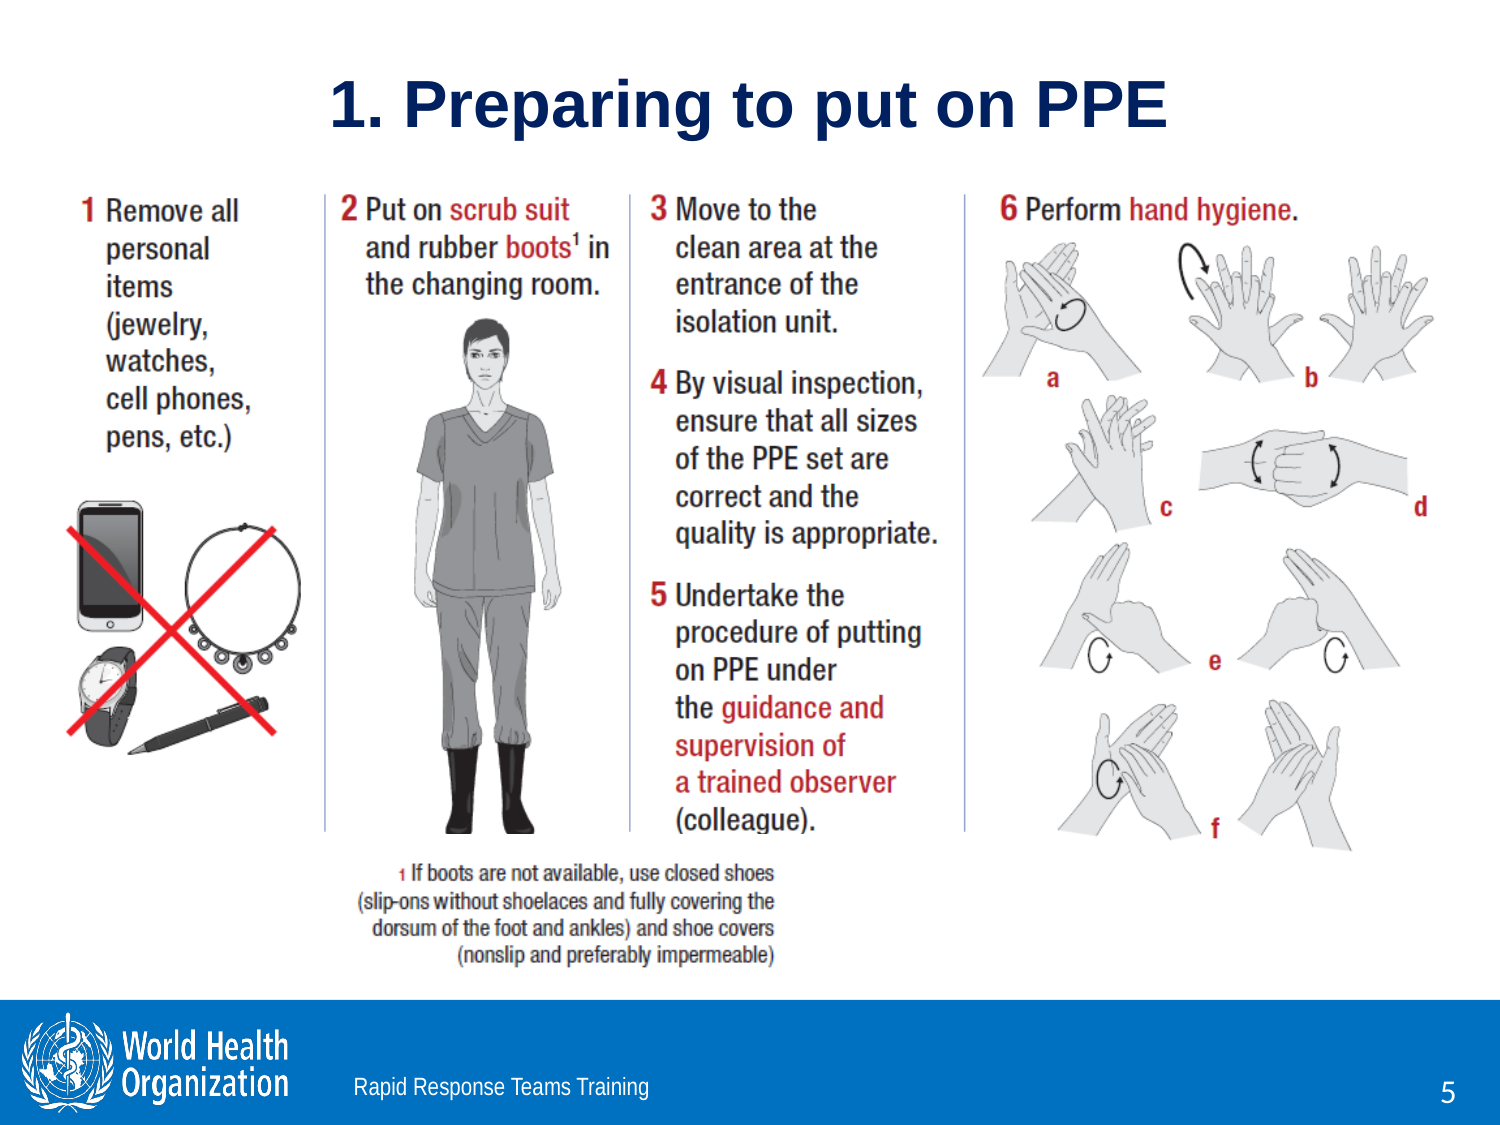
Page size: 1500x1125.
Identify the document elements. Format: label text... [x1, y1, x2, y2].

title 1. Preparing to put on PPE [75, 7, 1425, 182]
picture [21, 1012, 288, 1113]
picture [0, 184, 1487, 988]
